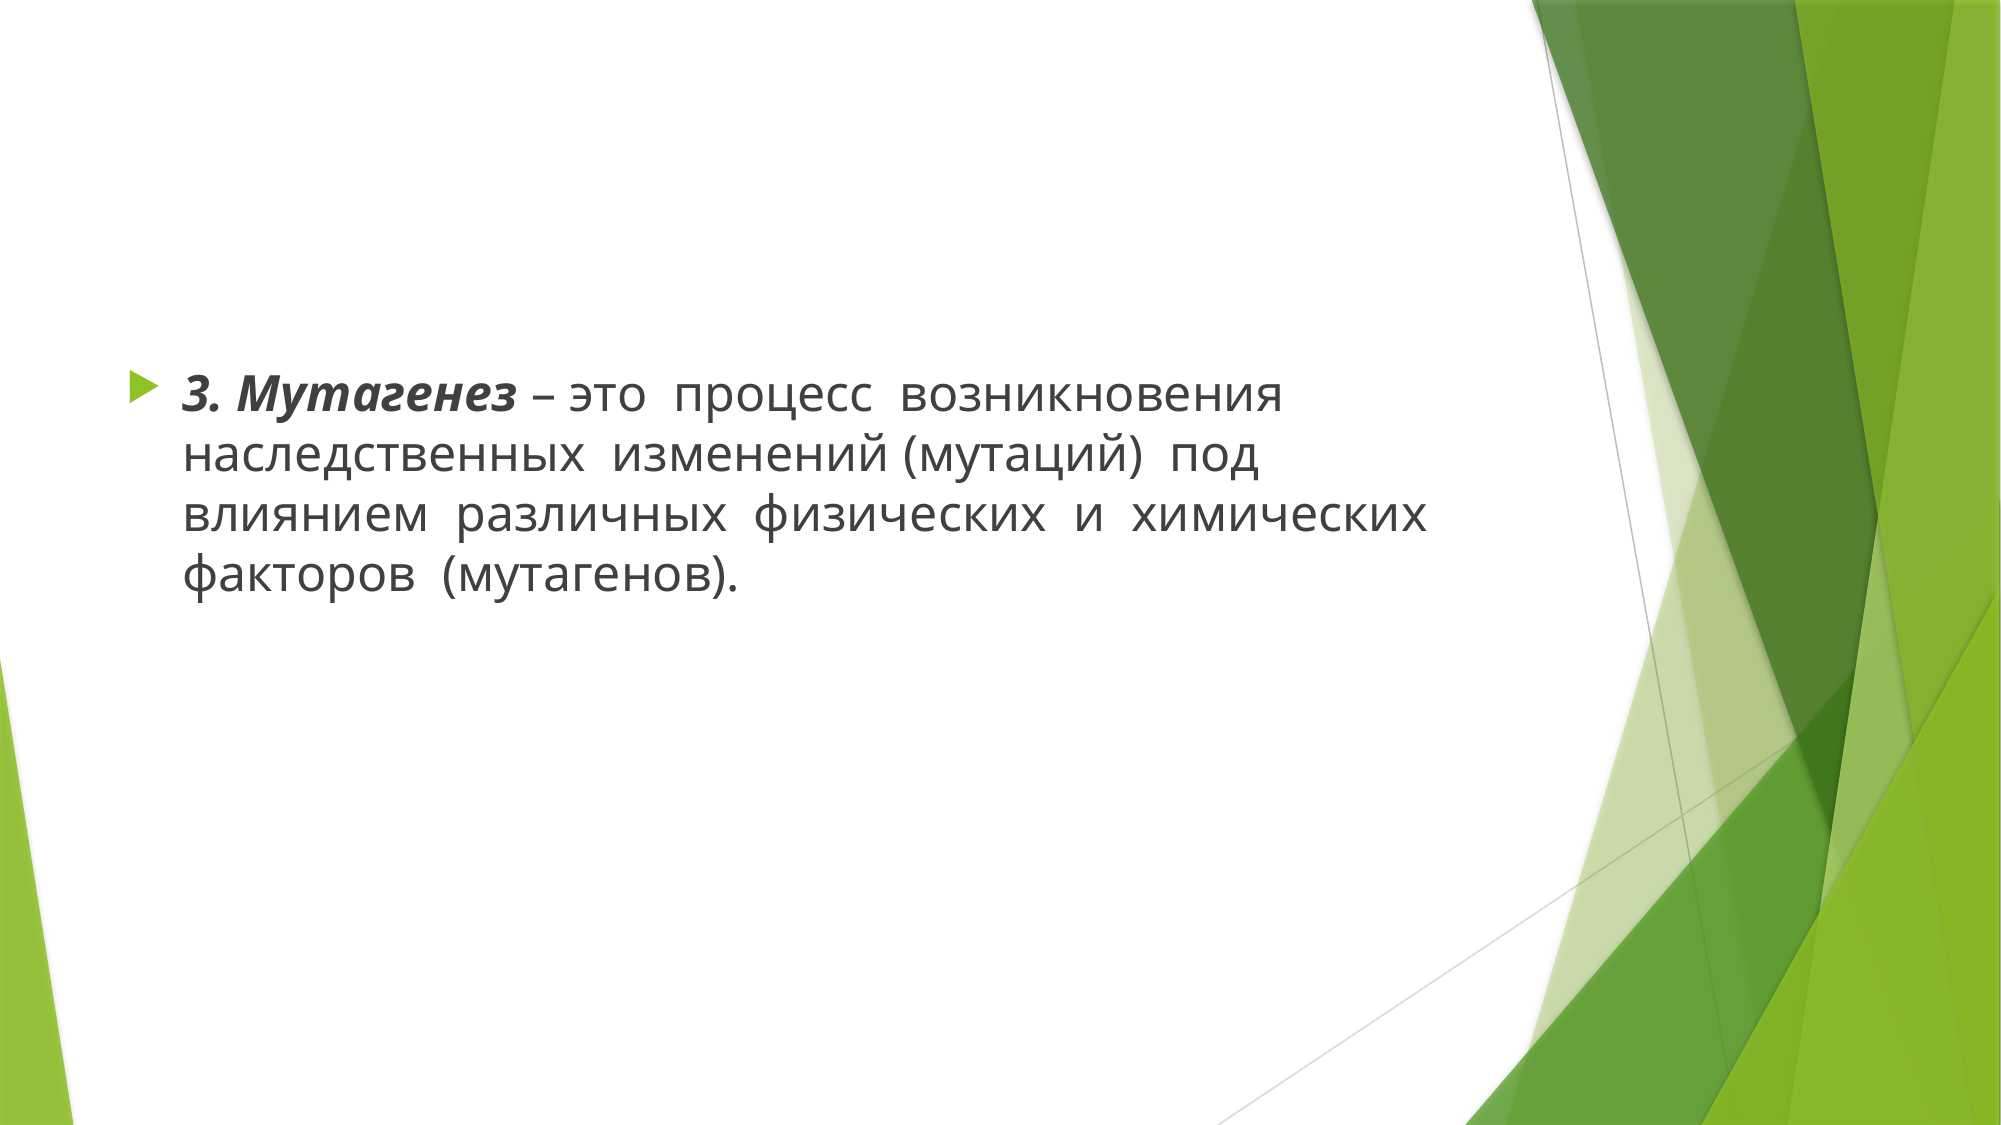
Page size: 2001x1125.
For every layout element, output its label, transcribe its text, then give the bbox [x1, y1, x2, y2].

list 3. Мутагенез – это процесс возникновения наследственных изменений (мутаций) под влиянием различных физических и химических факторов (мутагенов). [111, 354, 1522, 992]
